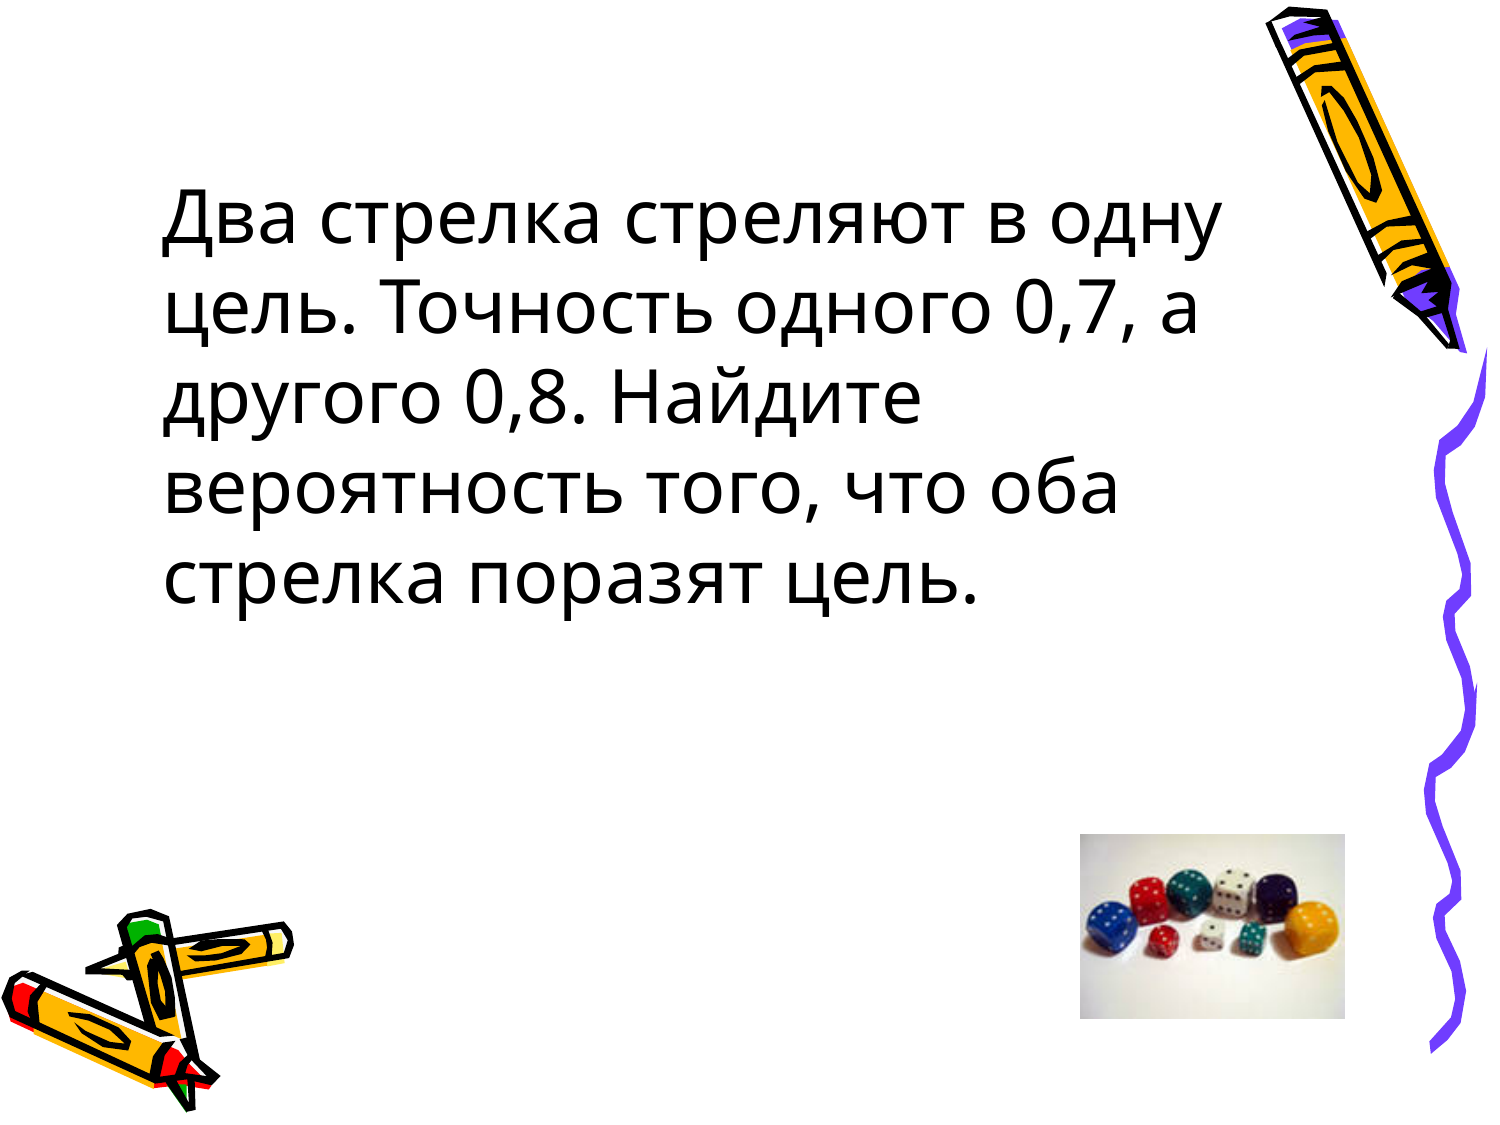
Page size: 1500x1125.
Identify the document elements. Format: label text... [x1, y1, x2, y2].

text_box Два стрелка стреляют в одну цель. Точность одного 0,7, а другого 0,8. Найдите вероятность того, что оба стрелка поразят цель. [147, 160, 1306, 626]
picture [1080, 833, 1346, 1019]
